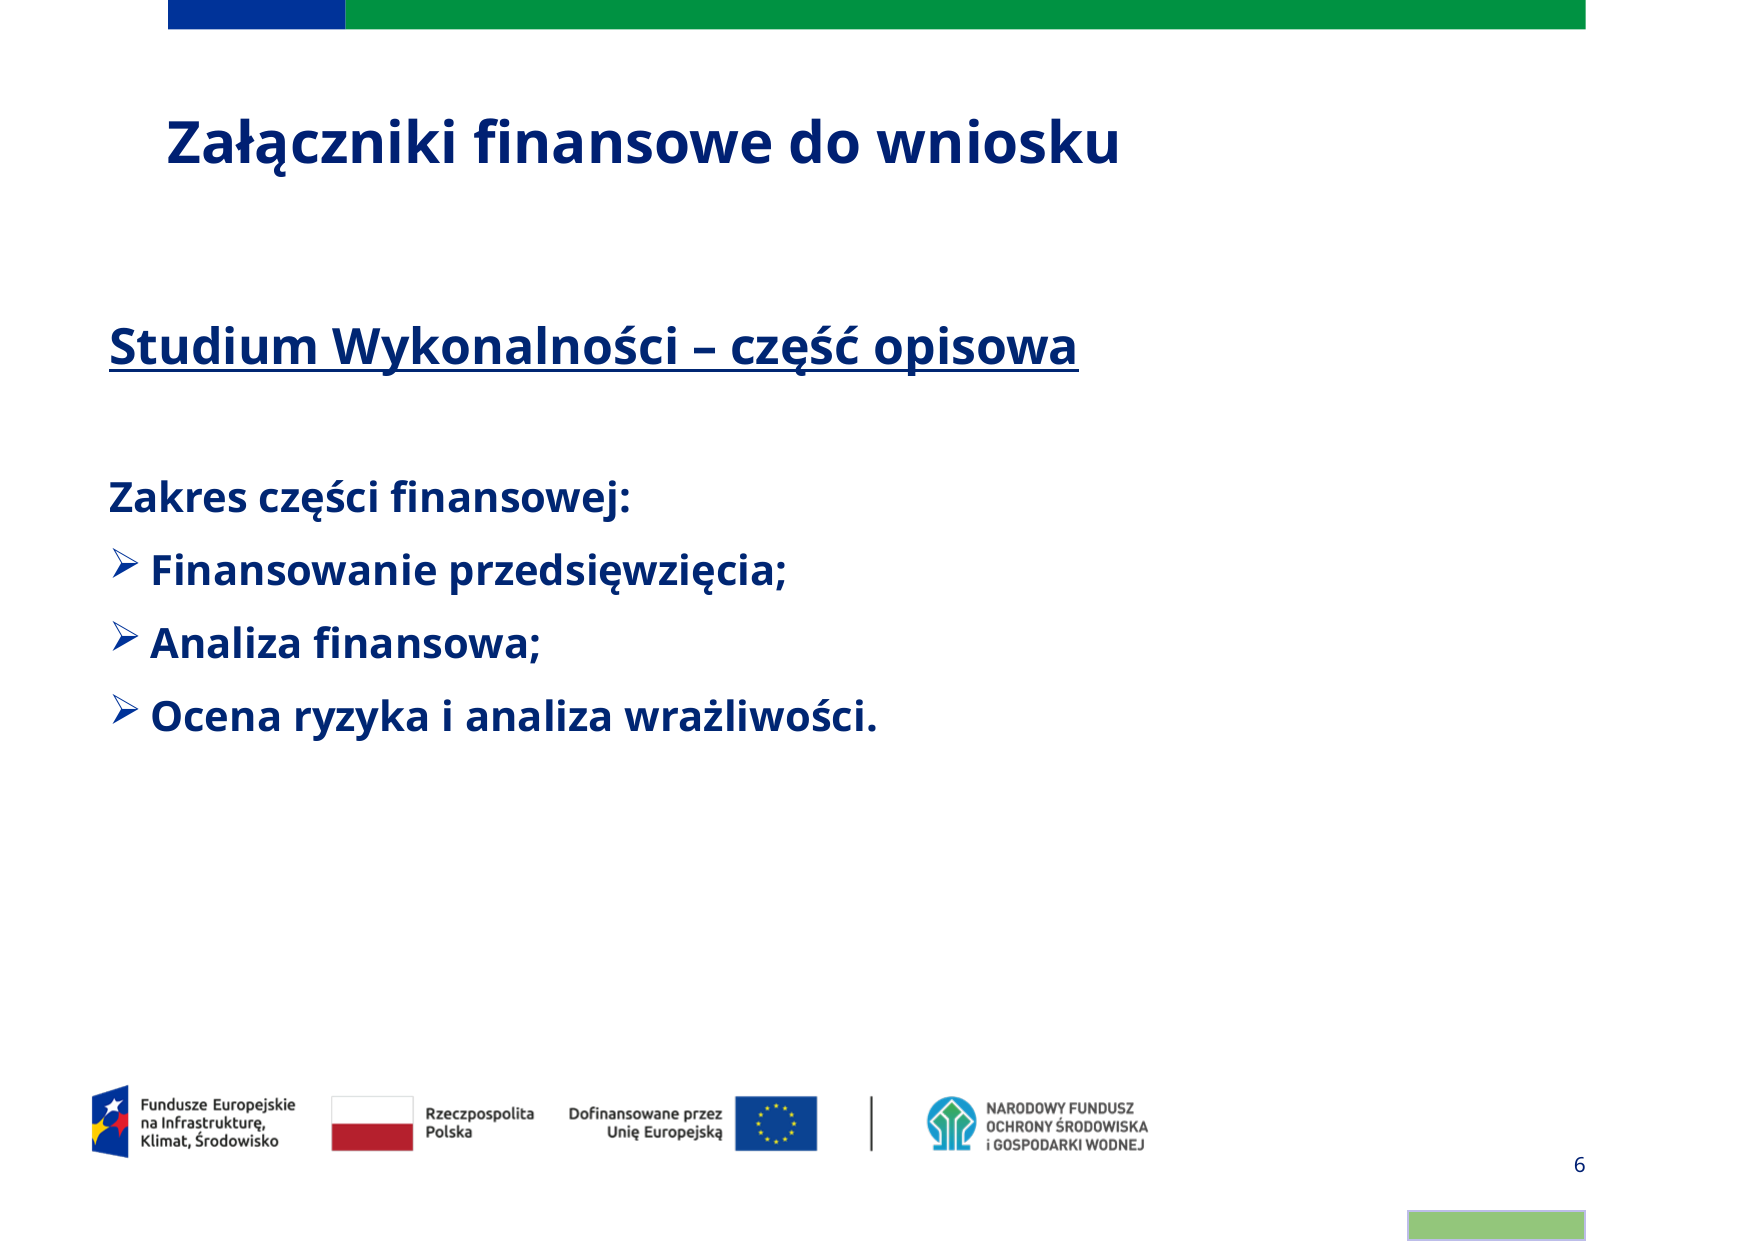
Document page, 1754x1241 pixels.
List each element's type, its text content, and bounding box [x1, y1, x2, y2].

title Załączniki finansowe do wniosku [167, 100, 1586, 195]
picture [73, 1067, 1167, 1176]
list Studium Wykonalności – część opisowa Zakres części finansowej: Finansowanie przedsięwzięcia; Analiza finansowa; Ocena ryzyka i analiza wrażliwości. [109, 324, 1527, 1093]
slide_number 6 [1408, 1151, 1586, 1181]
